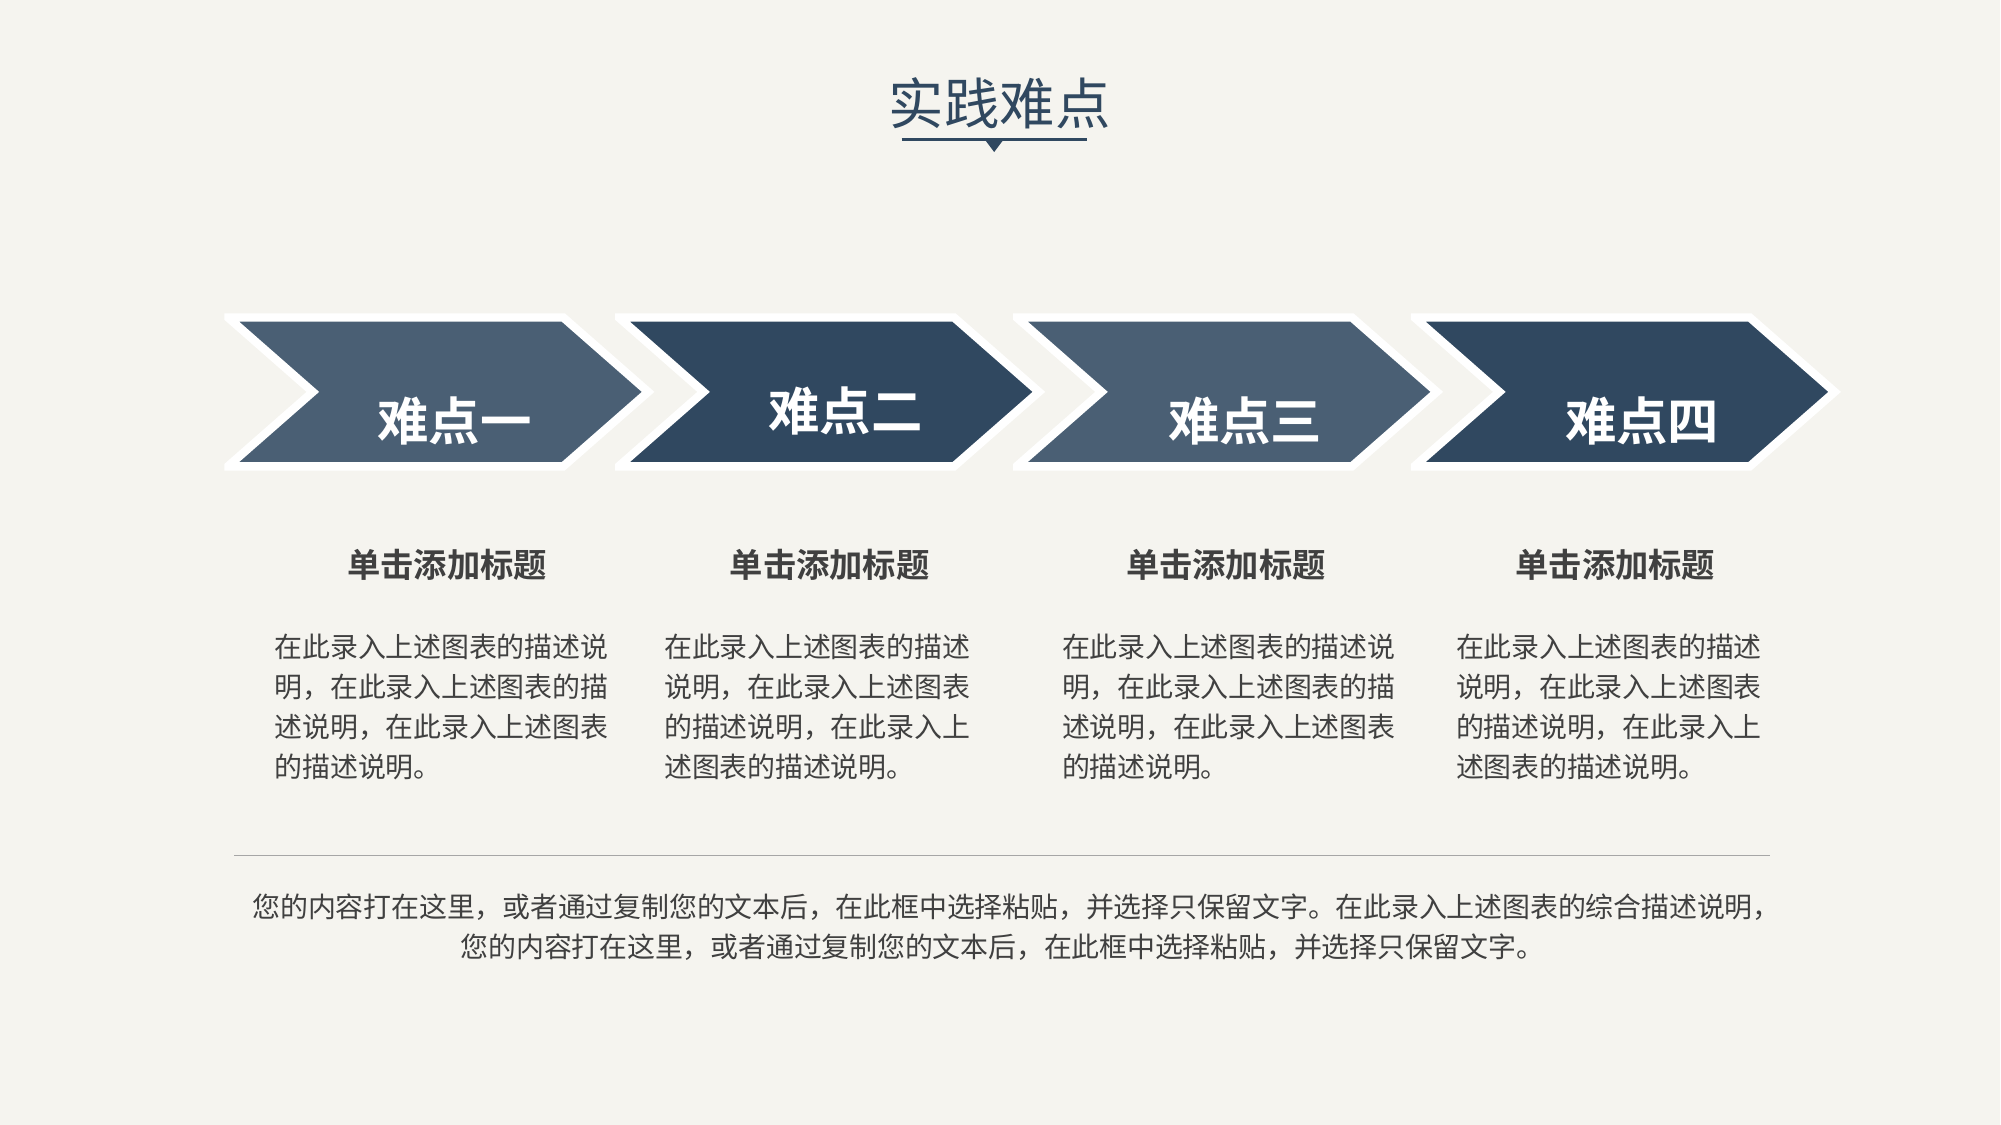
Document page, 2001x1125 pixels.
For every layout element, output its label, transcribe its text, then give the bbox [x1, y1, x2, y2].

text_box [228, 317, 649, 467]
text_box 您的内容打在这里，或者通过复制您的文本后，在此框中选择粘贴，并选择只保留文字。在此录入上述图表的综合描述说明，您的内容打在这里，或者通过复制您的文本后，在此框中选择粘贴，并选择只保留文字。 [232, 875, 1772, 971]
text_box 实践难点 [874, 61, 1126, 143]
text_box 在此录入上述图表的描述说明，在此录入上述图表的描述说明，在此录入上述图表的描述说明。 [649, 615, 1012, 791]
text_box 在此录入上述图表的描述说明，在此录入上述图表的描述说明，在此录入上述图表的描述说明。 [1440, 615, 1804, 791]
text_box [1017, 317, 1437, 467]
text_box 在此录入上述图表的描述说明，在此录入上述图表的描述说明，在此录入上述图表的描述说明。 [259, 615, 629, 791]
text_box 单击添加标题 [1500, 537, 1731, 593]
text_box 单击添加标题 [714, 537, 945, 593]
text_box 单击添加标题 [332, 537, 562, 593]
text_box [649, 317, 1017, 467]
text_box 单击添加标题 [1111, 537, 1341, 593]
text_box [1437, 317, 1835, 467]
text_box 在此录入上述图表的描述说明，在此录入上述图表的描述说明，在此录入上述图表的描述说明。 [1047, 615, 1413, 791]
